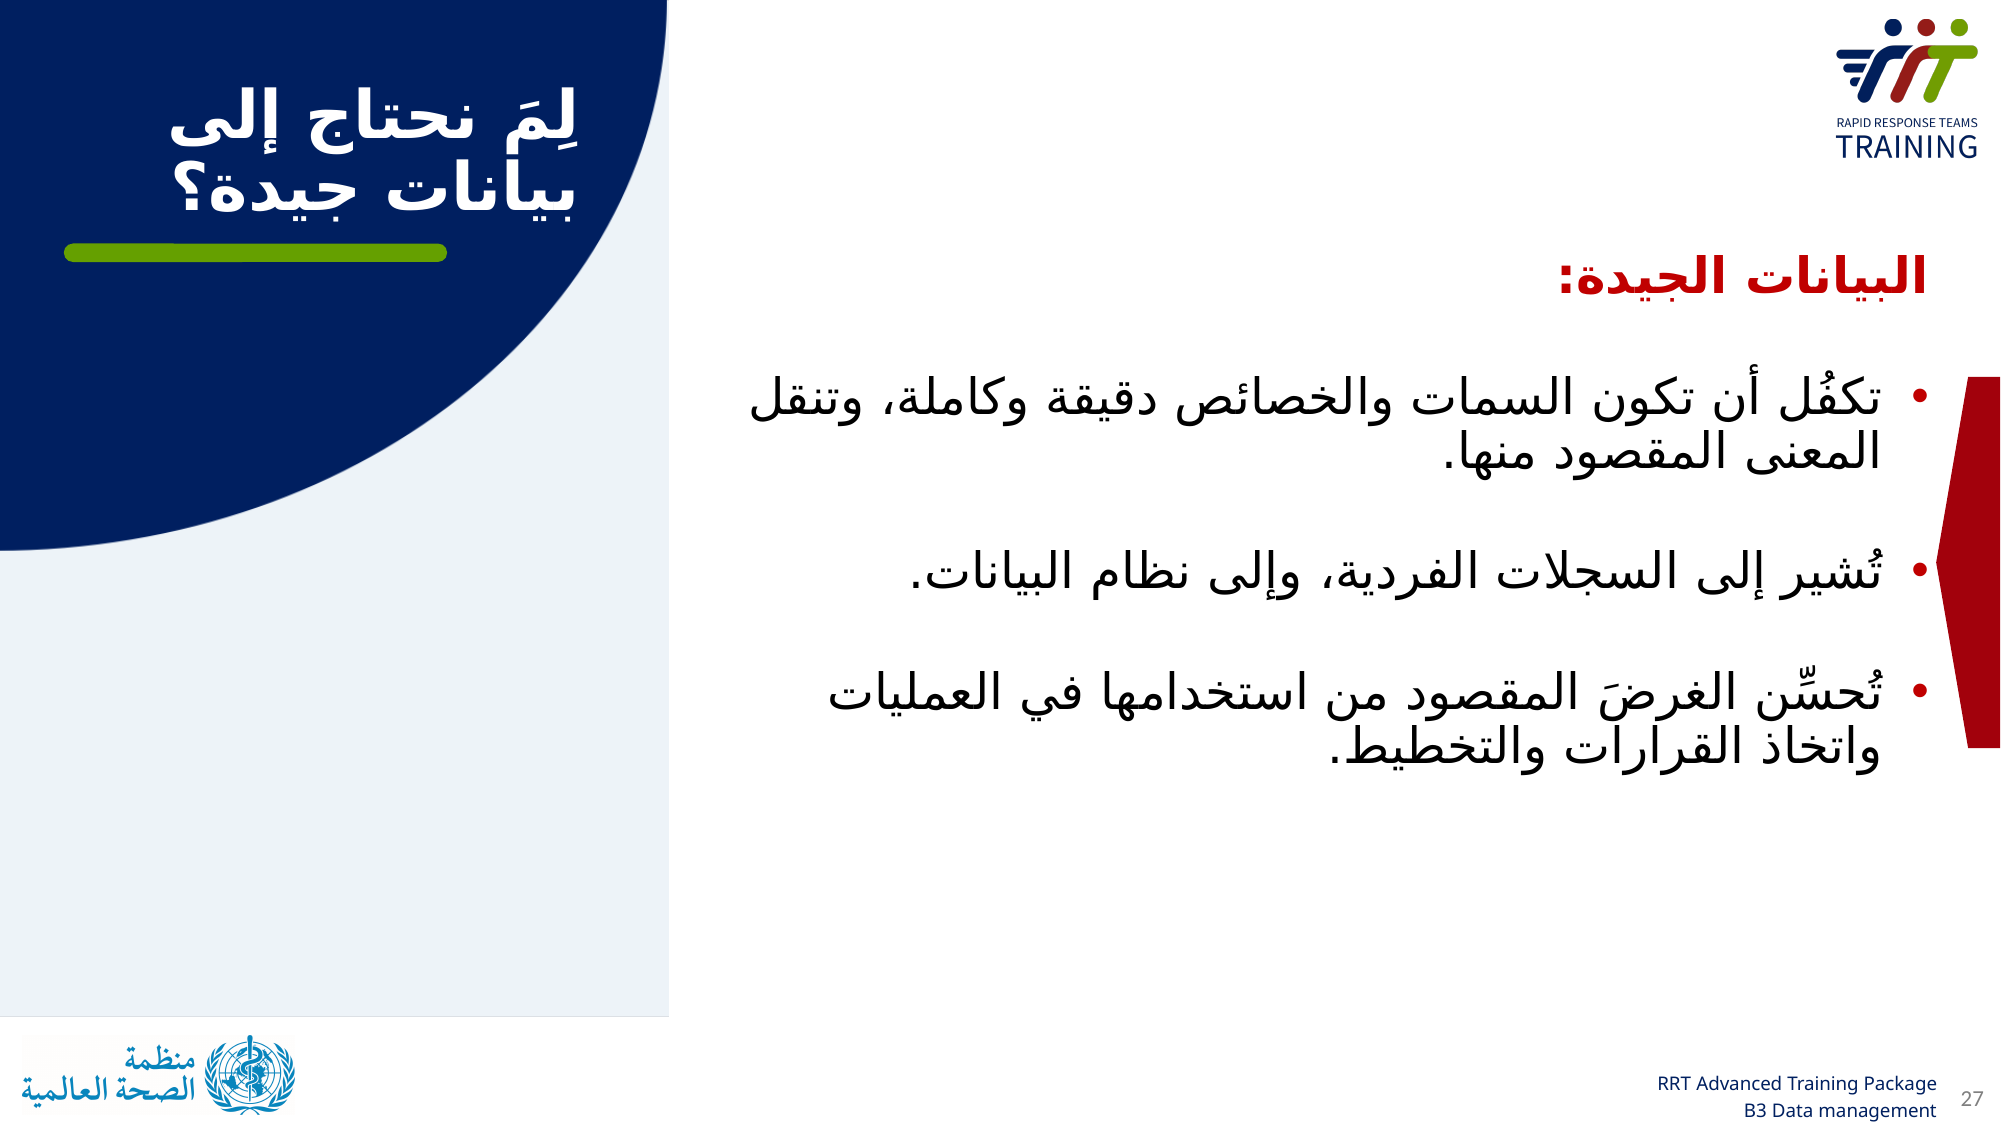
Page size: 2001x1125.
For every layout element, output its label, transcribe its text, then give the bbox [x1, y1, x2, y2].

picture [0, 0, 669, 1018]
picture [1835, 19, 1978, 167]
list البيانات الجيدة: تكفُل أن تكون السمات والخصائص دقيقة وكاملة، وتنقل المعنى المقصود منها. تُشير إلى السجلات الفردية، وإلى نظام البيانات. تُحسِّن الغرضَ المقصود من استخدامها في العمليات واتخاذ القرارات والتخطيط. [700, 242, 1937, 883]
picture [252, 1050, 258, 1059]
text_box لِمَ نحتاج إلى بيانات جيدة؟ [58, 62, 588, 244]
picture [22, 1035, 295, 1115]
